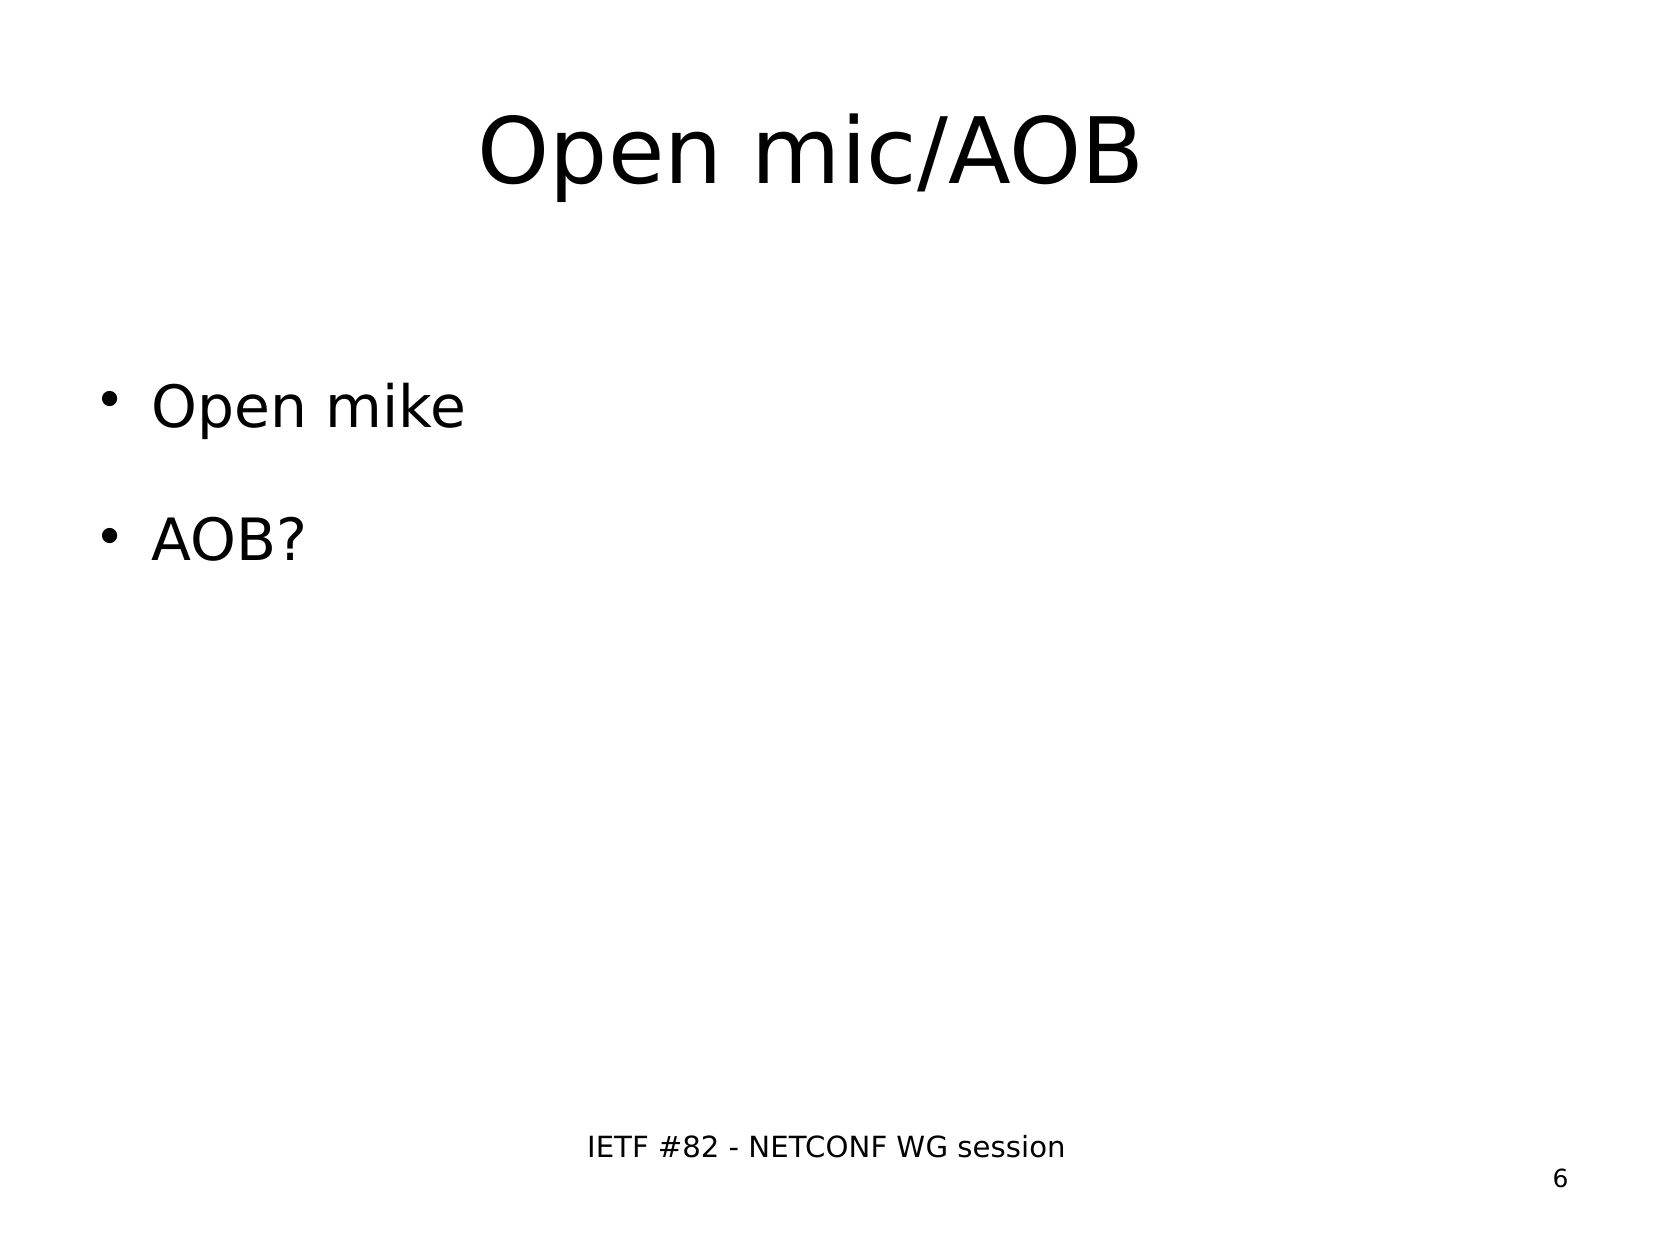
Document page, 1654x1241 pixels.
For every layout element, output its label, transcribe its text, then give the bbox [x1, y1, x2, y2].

footer IETF #82 - NETCONF WG session [565, 1129, 1088, 1214]
slide_number 6 [1185, 1129, 1569, 1214]
title Open mic/AOB [82, 56, 1571, 249]
list Open mike AOB? [82, 289, 1613, 1093]
